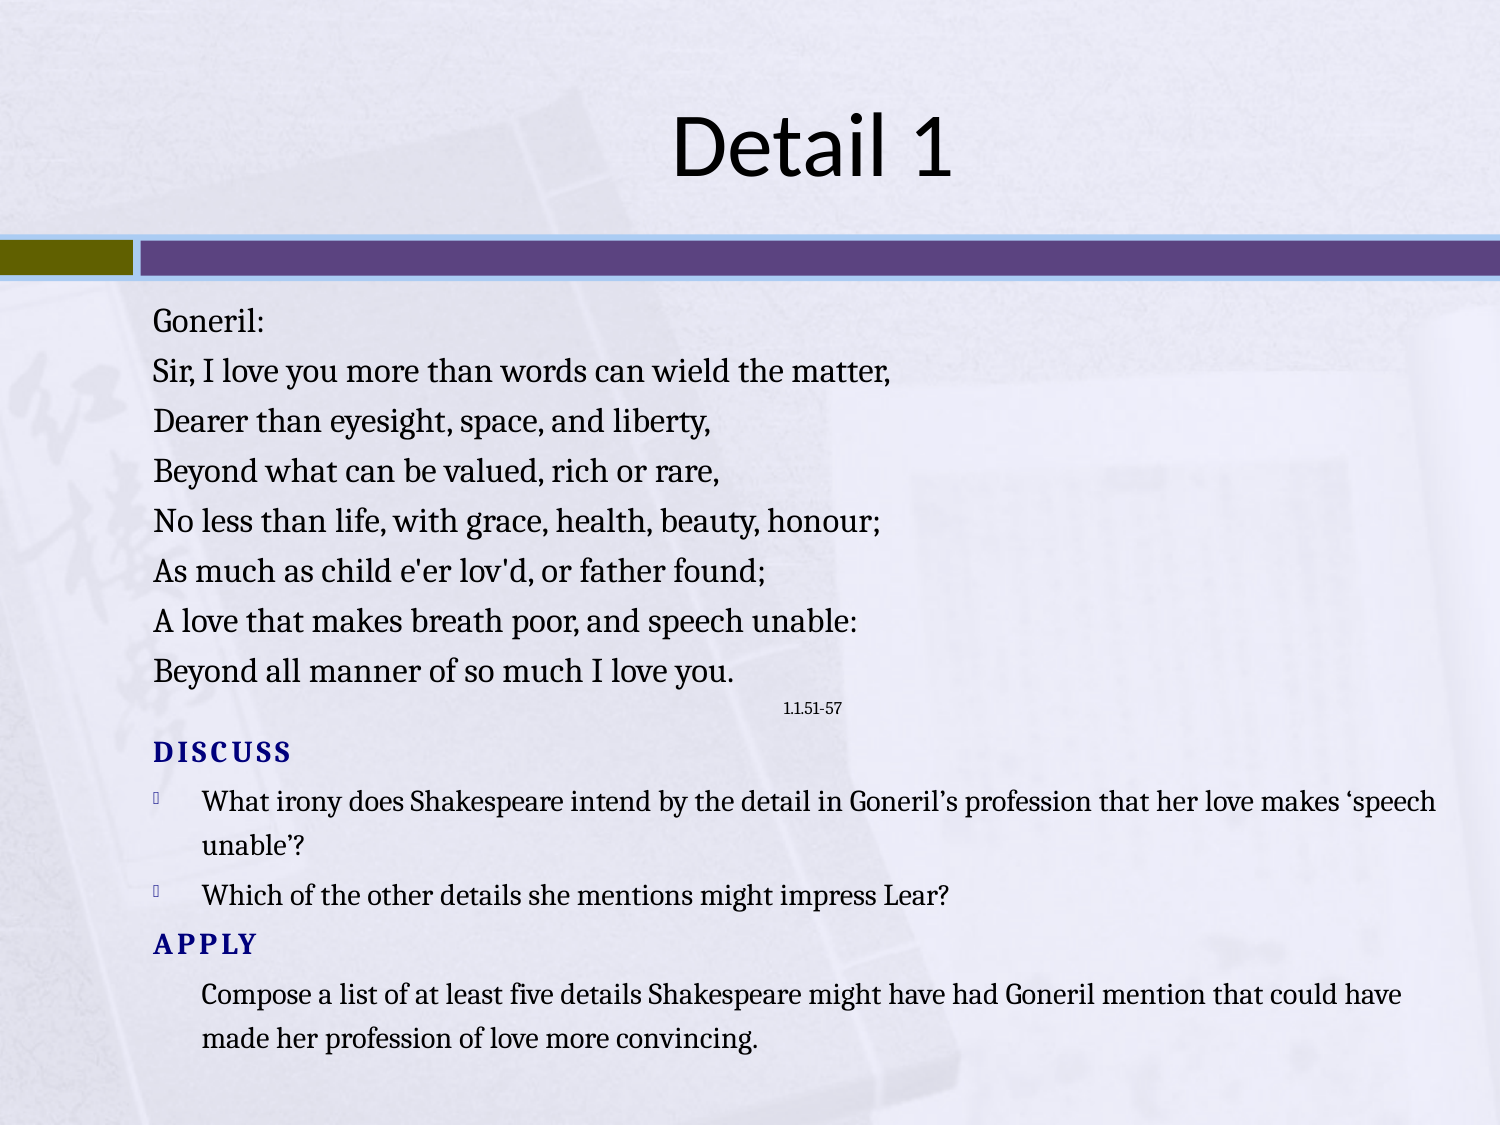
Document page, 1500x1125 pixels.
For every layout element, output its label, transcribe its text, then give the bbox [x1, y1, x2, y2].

list Goneril: Sir, I love you more than words can wield the matter, Dearer than eyesight, space, and liberty, Beyond what can be valued, rich or rare, No less than life, with grace, health, beauty, honour; As much as child e'er lov'd, or father found; A love that makes breath poor, and speech unable: Beyond all manner of so much I love you. 1.1.51-57 DISCUSS What irony does Shakespeare intend by the detail in Goneril’s profession that her love makes ‘speech unable’? Which of the other details she mentions might impress Lear? APPLY Compose a list of at least five details Shakespeare might have had Goneril mention that could have made her profession of love more convincing. [138, 281, 1489, 1076]
title Detail 1 [138, 46, 1489, 234]
